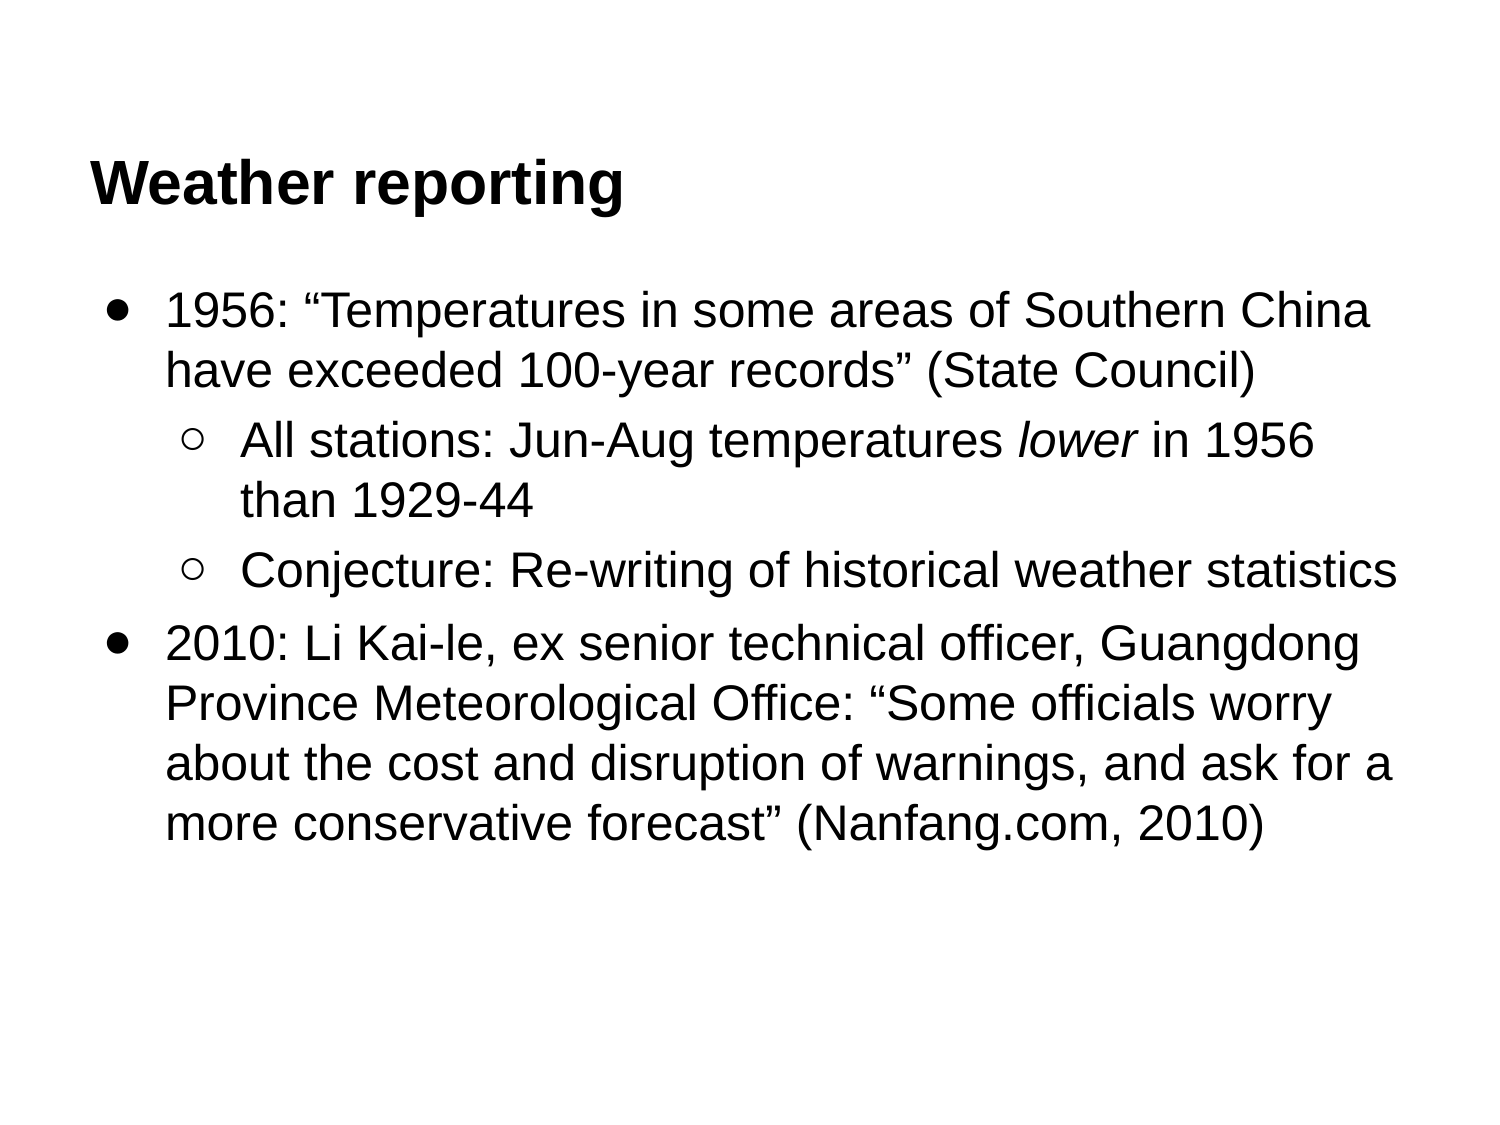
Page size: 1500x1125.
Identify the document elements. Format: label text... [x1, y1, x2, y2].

list 1956: “Temperatures in some areas of Southern China have exceeded 100-year records” (State Council) All stations: Jun-Aug temperatures lower in 1956 than 1929-44 Conjecture: Re-writing of historical weather statistics 2010: Li Kai-le, ex senior technical officer, Guangdong Province Meteorological Office: “Some officials worry about the cost and disruption of warnings, and ask for a more conservative forecast” (Nanfang.com, 2010) [75, 262, 1425, 1078]
title Weather reporting [75, 45, 1425, 233]
